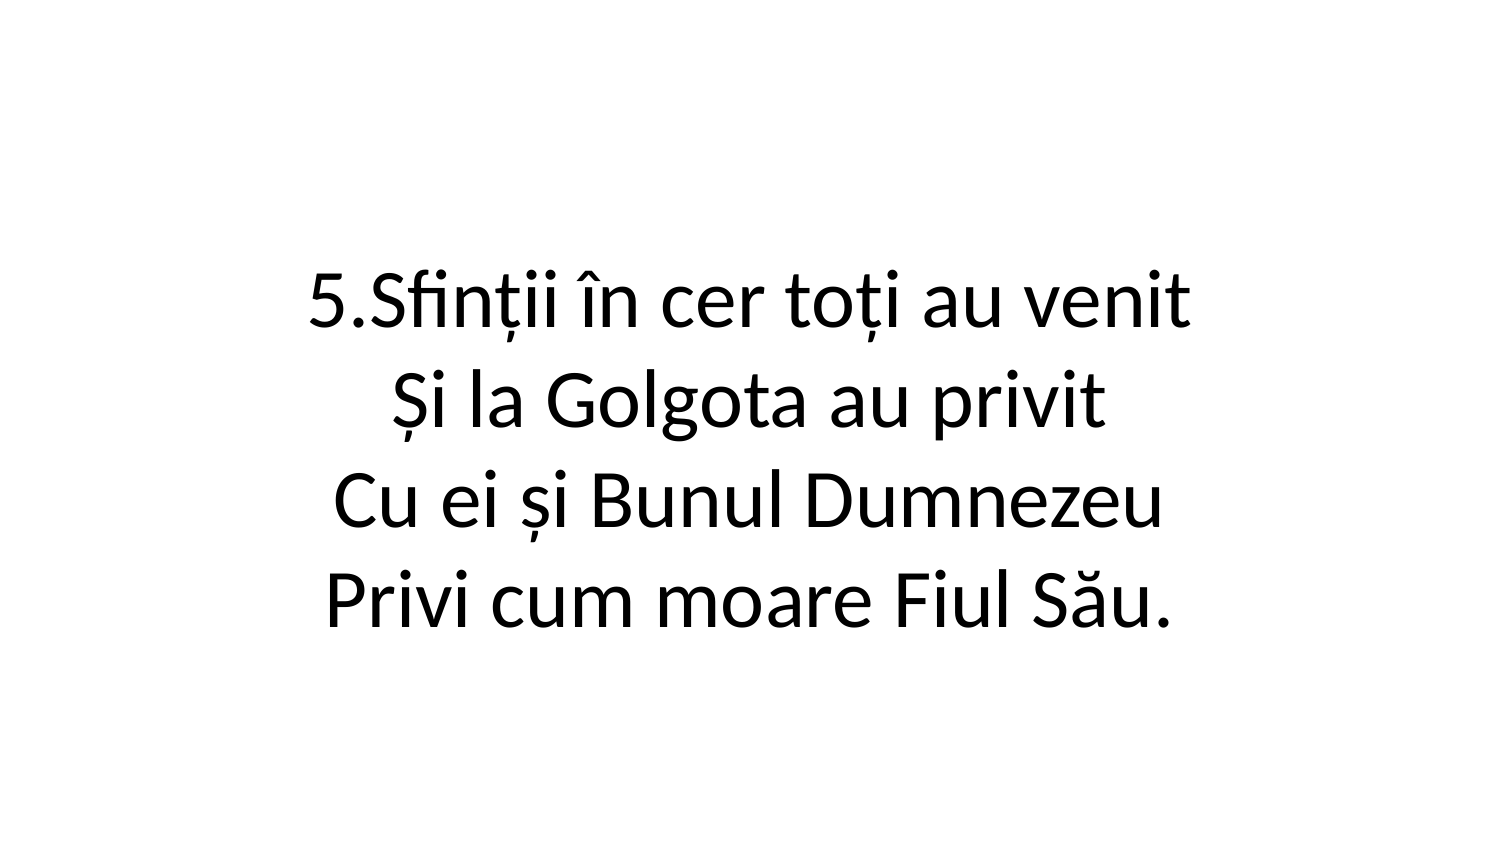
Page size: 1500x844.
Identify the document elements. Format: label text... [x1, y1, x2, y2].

text_box 5.Sfinții în cer toți au venit Și la Golgota au privit Cu ei și Bunul Dumnezeu Privi cum moare Fiul Său. [291, 192, 1209, 652]
